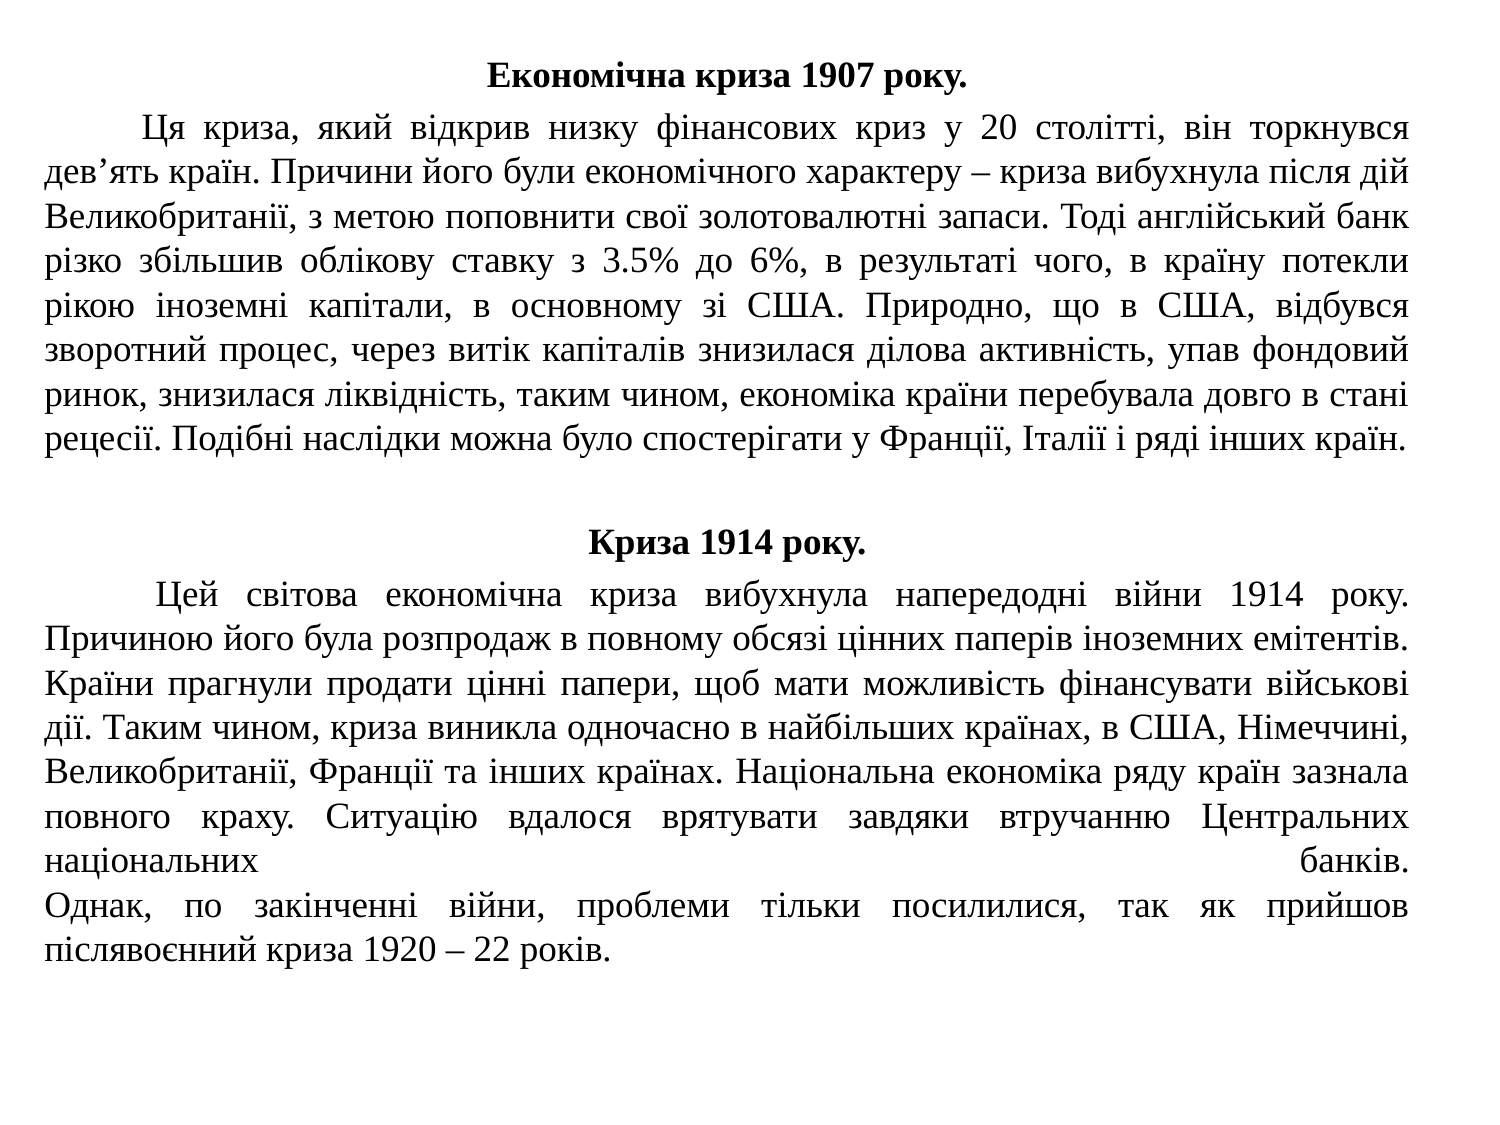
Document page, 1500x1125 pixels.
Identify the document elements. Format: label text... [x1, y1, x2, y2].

list Економічна криза 1907 року. Ця криза, який відкрив низку фінансових криз у 20 столітті, він торкнувся дев’ять країн. Причини його були економічного характеру – криза вибухнула після дій Великобританії, з метою поповнити свої золотовалютні запаси. Тоді англійський банк різко збільшив облікову ставку з 3.5% до 6%, в результаті чого, в країну потекли рікою іноземні капітали, в основному зі США. Природно, що в США, відбувся зворотний процес, через витік капіталів знизилася ділова активність, упав фондовий ринок, знизилася ліквідність, таким чином, економіка країни перебувала довго в стані рецесії. Подібні наслідки можна було спостерігати у Франції, Італії і ряді інших країн. Криза 1914 року. Цей світова економічна криза вибухнула напередодні війни 1914 року. Причиною його була розпродаж в повному обсязі цінних паперів іноземних емітентів. Країни прагнули продати цінні папери, щоб мати можливість фінансувати військові дії. Таким чином, криза виникла одночасно в найбільших країнах, в США, Німеччині, Великобританії, Франції та інших країнах. Національна економіка ряду країн зазнала повного краху. Ситуацію вдалося врятувати завдяки втручанню Центральних національних банків. Однак, по закінченні війни, проблеми тільки посилилися, так як прийшов післявоєнний криза 1920 – 22 років. [29, 42, 1425, 1005]
